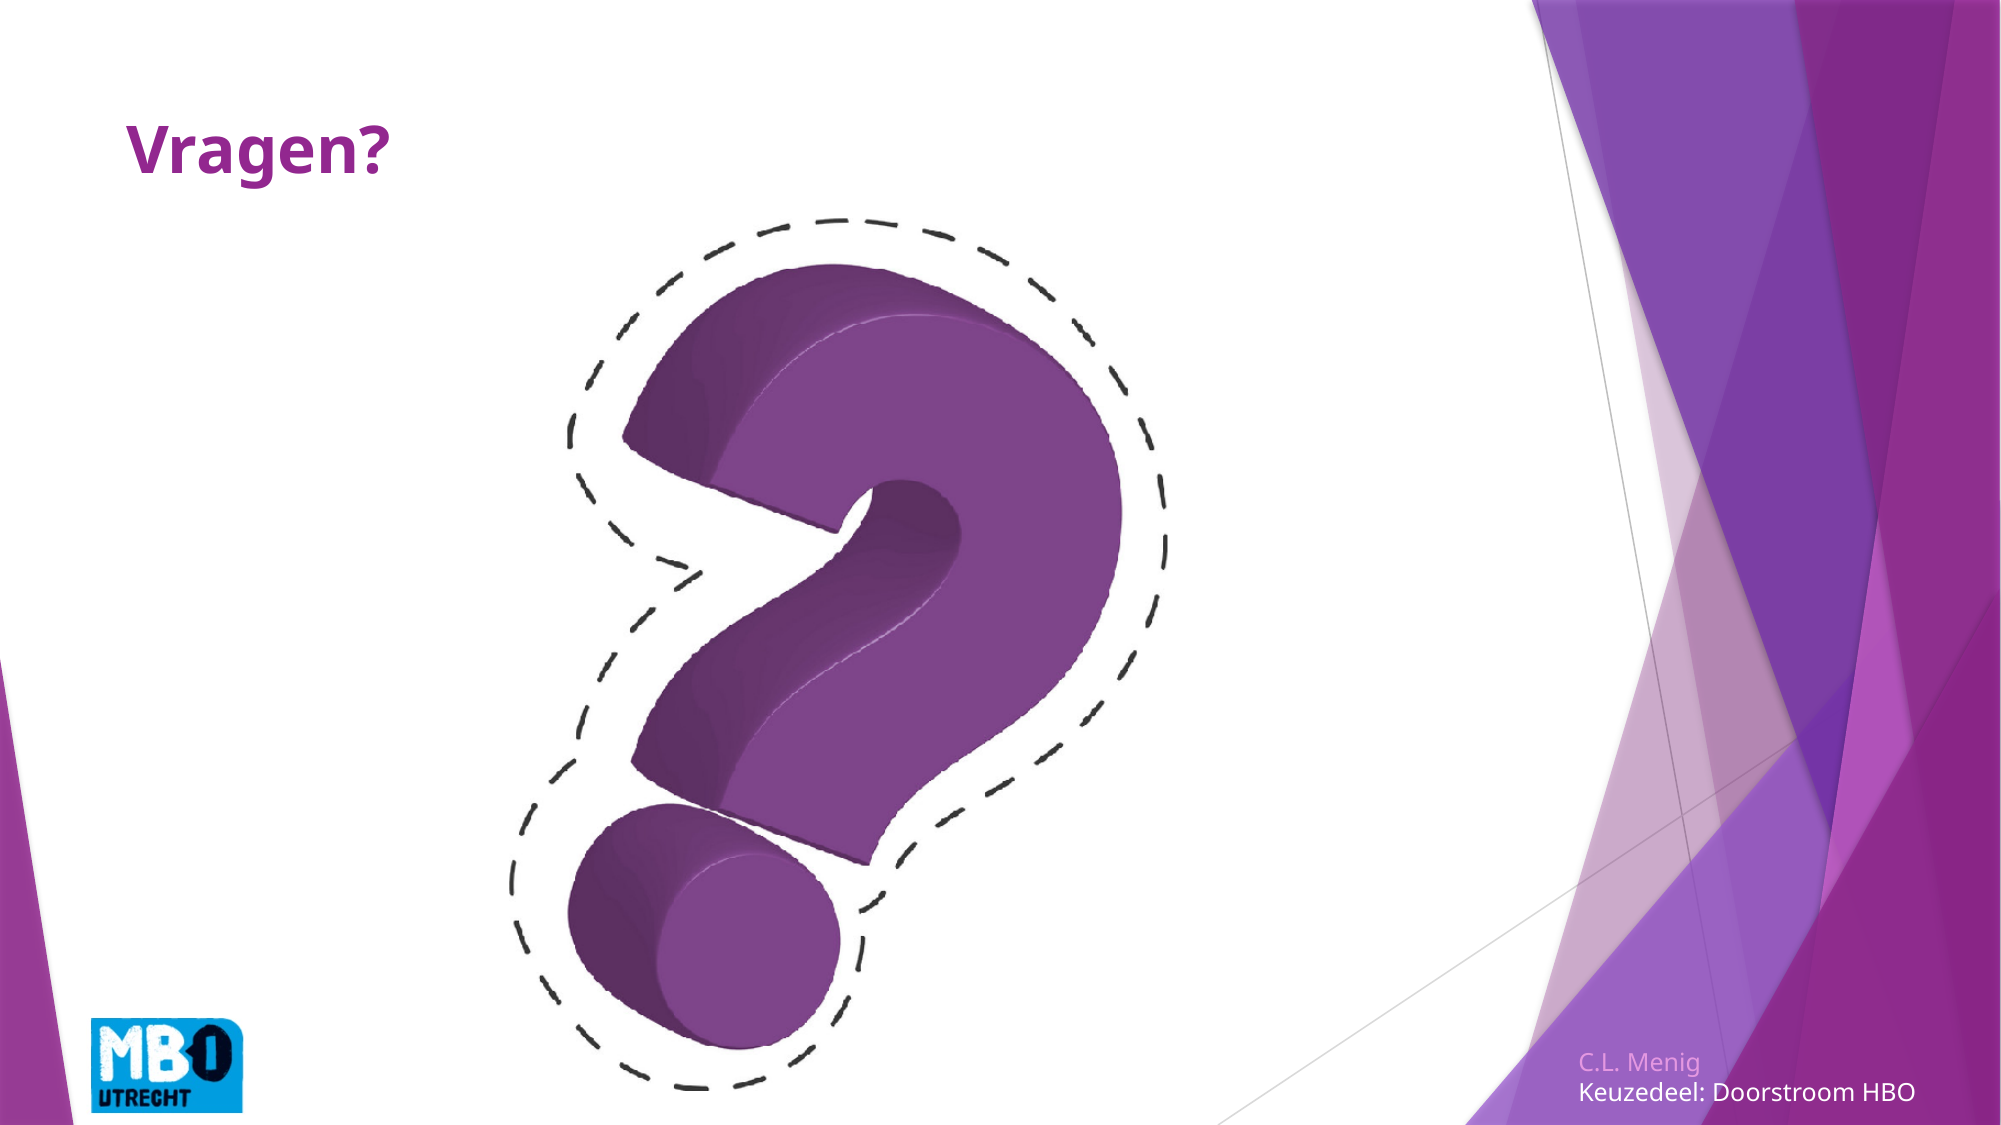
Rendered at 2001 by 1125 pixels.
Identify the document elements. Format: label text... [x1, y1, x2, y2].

picture [484, 203, 1195, 1092]
text_box C.L. Menig Keuzedeel: Doorstroom HBO [1563, 1038, 2000, 1114]
picture [85, 1007, 246, 1125]
title Vragen? [111, 99, 1522, 317]
